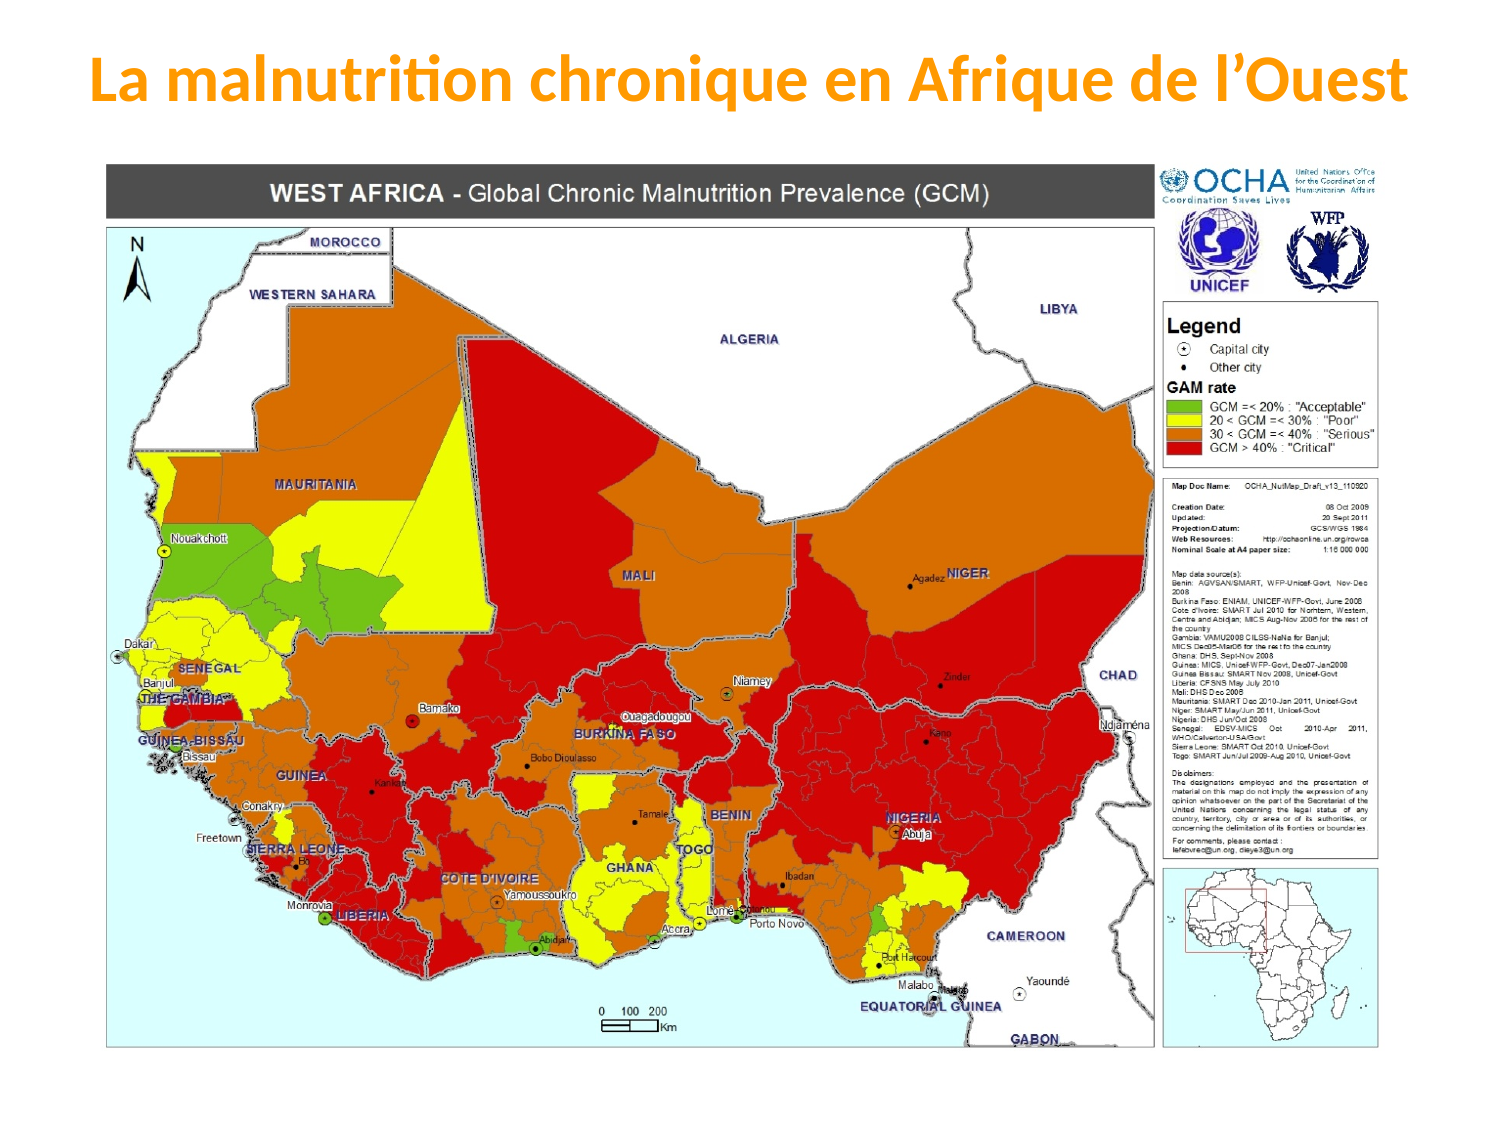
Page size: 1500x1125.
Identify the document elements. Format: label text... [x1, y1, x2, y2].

text_box La malnutrition chronique en Afrique de l’Ouest [0, 1, 1500, 149]
picture [76, 136, 1405, 1078]
